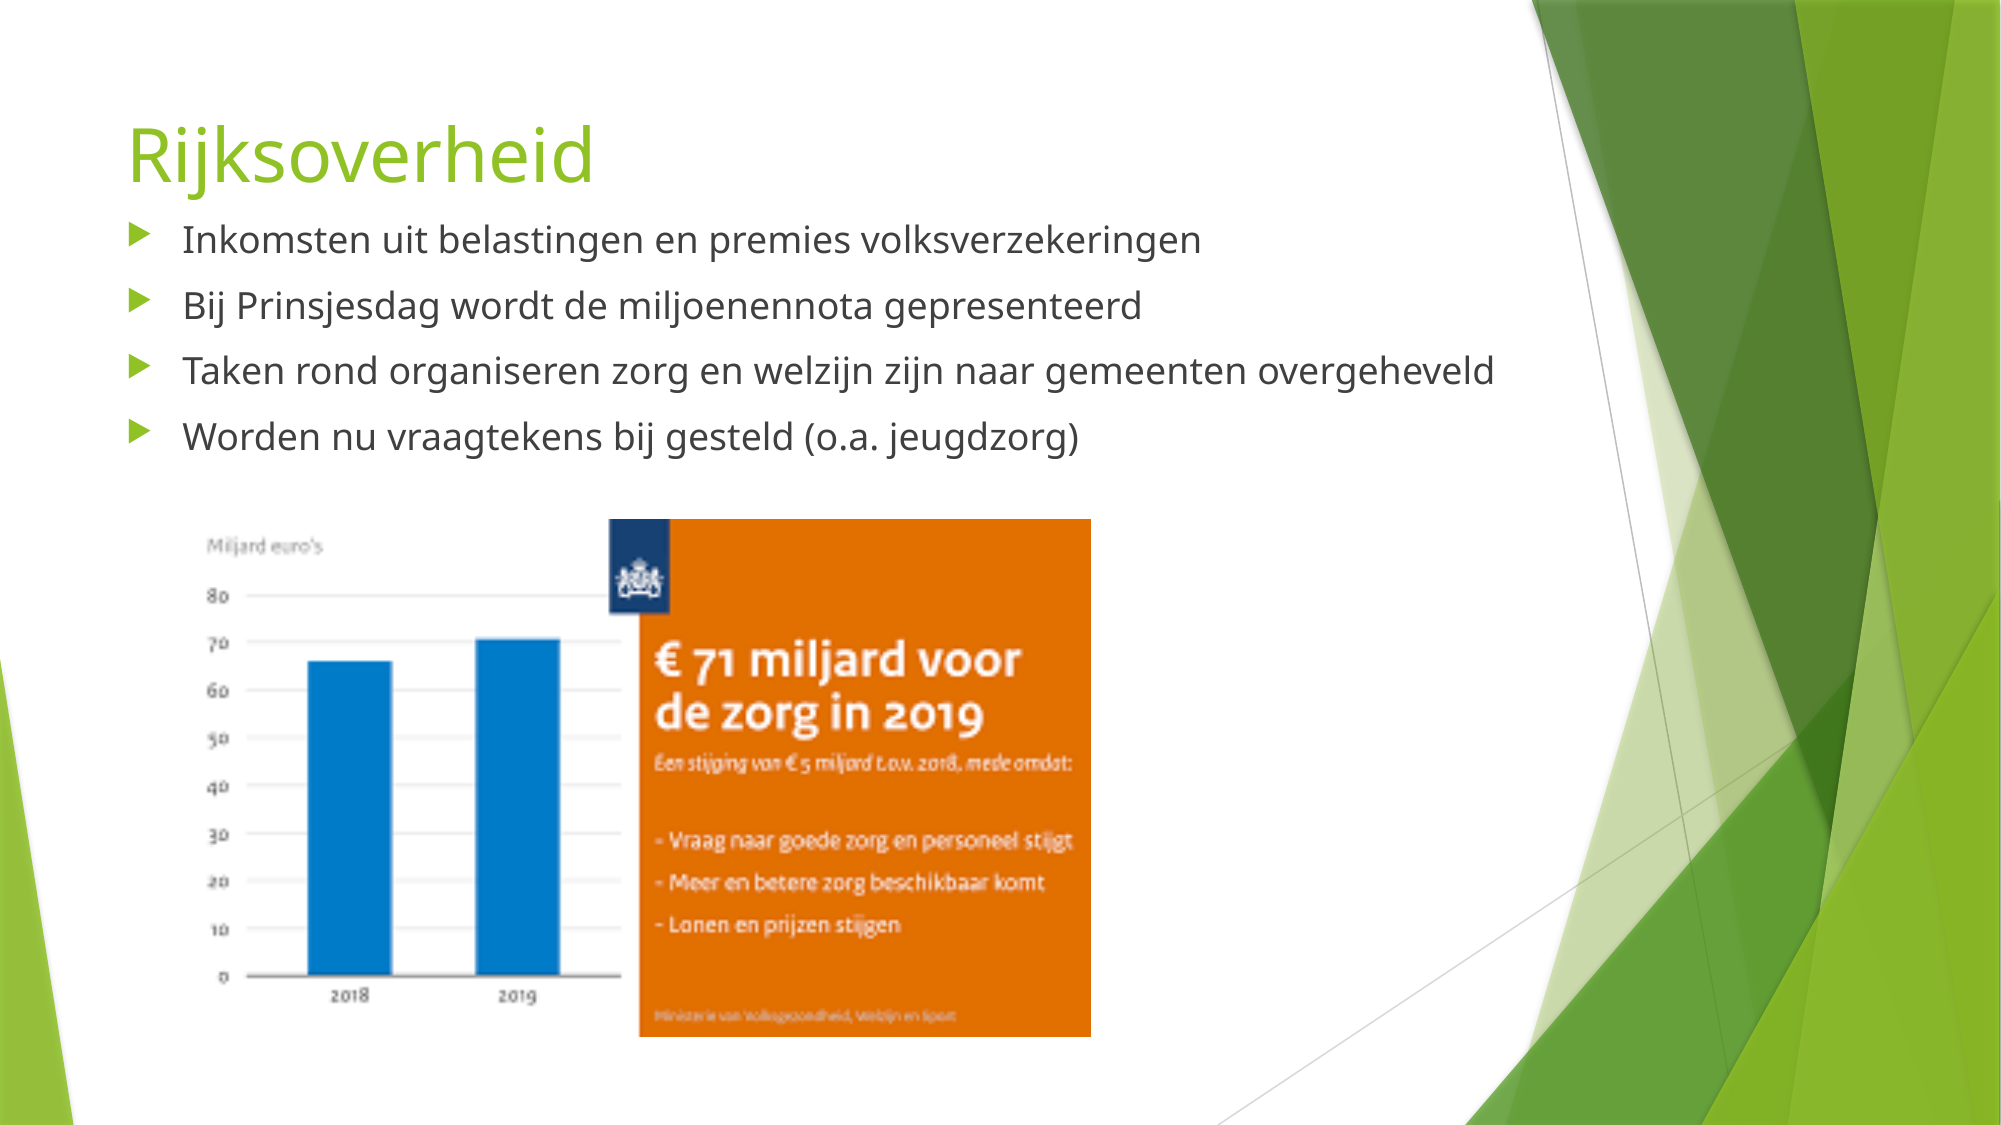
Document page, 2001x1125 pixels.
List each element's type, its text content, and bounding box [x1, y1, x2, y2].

title Rijksoverheid [111, 99, 1522, 208]
list Inkomsten uit belastingen en premies volksverzekeringen Bij Prinsjesdag wordt de miljoenennota gepresenteerd Taken rond organiseren zorg en welzijn zijn naar gemeenten overgeheveld Worden nu vraagtekens bij gesteld (o.a. jeugdzorg) [111, 208, 1522, 845]
picture [189, 518, 1092, 1037]
